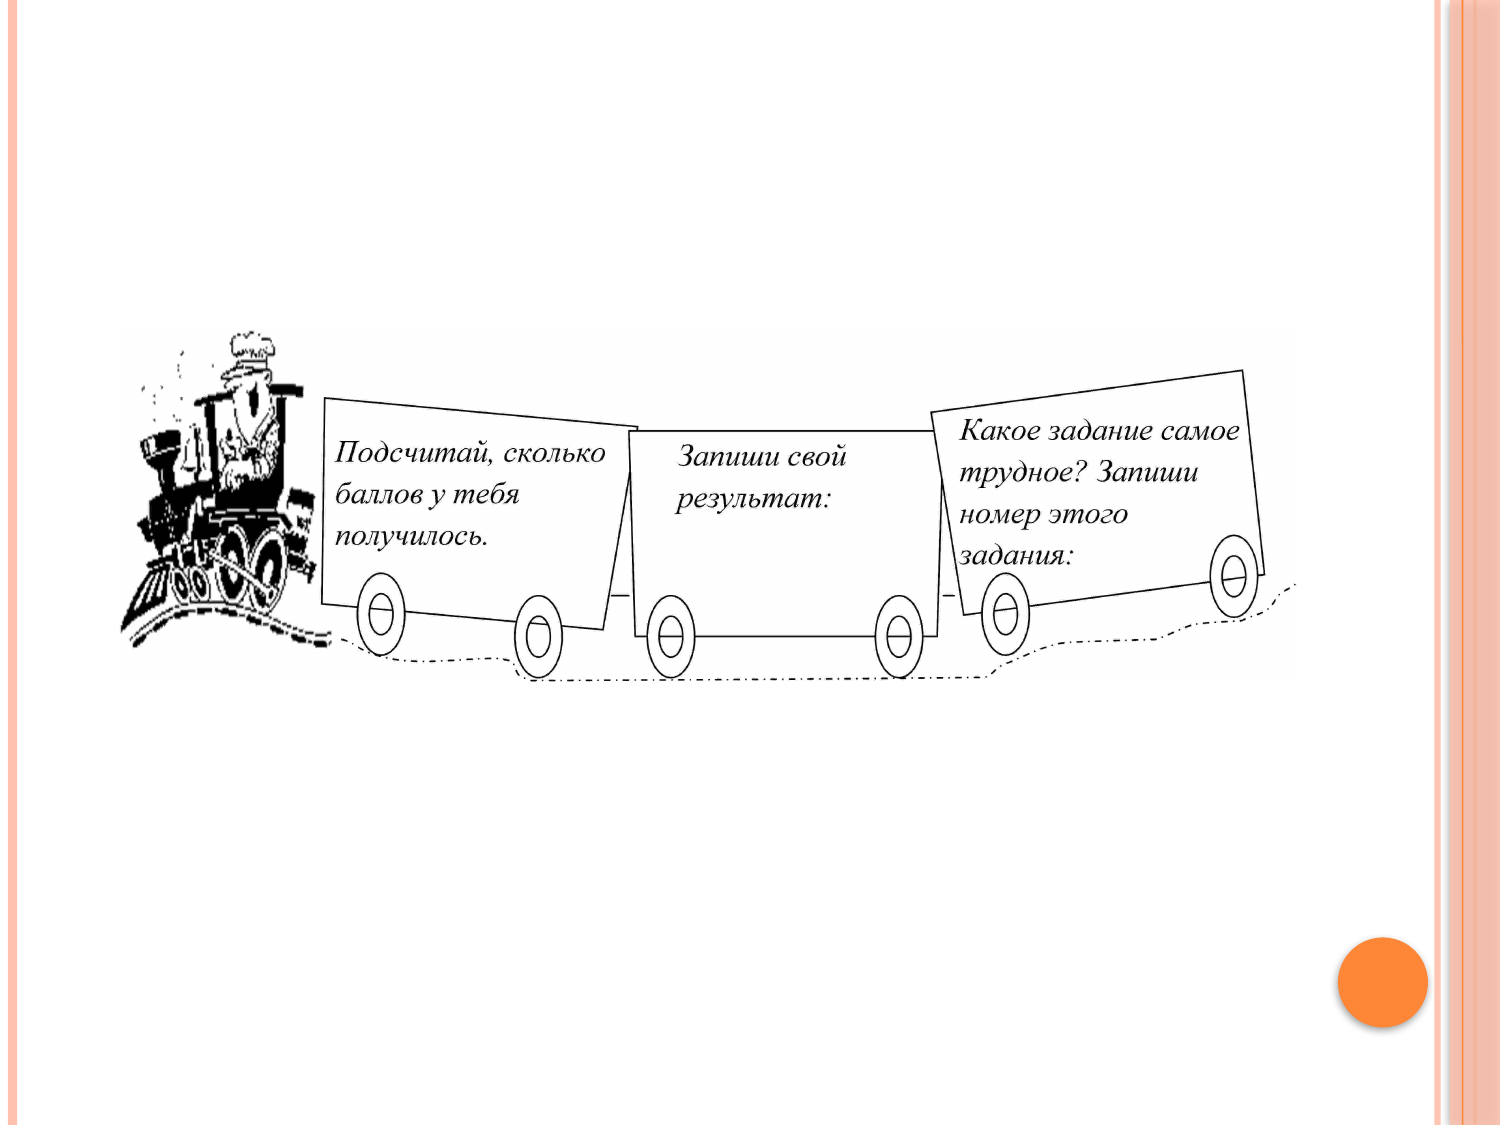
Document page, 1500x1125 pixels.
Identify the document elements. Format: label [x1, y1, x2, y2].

list [116, 327, 1298, 683]
